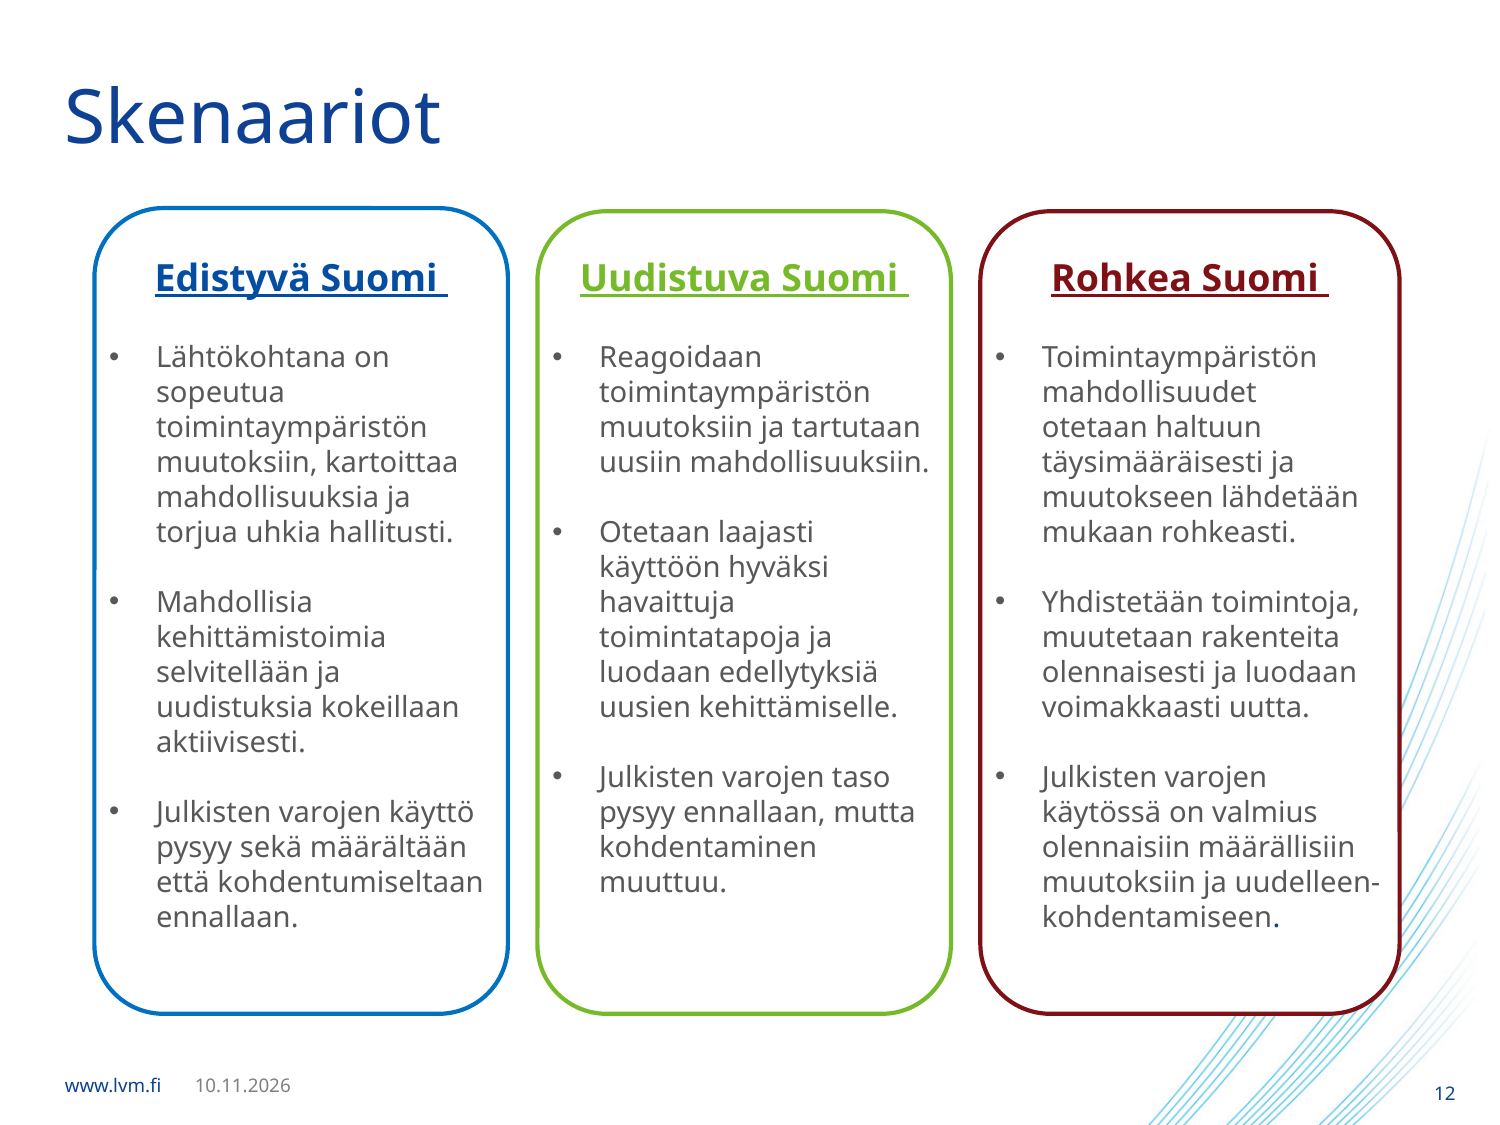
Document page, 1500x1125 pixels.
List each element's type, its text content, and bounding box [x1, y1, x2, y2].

title Skenaariot [64, 42, 1415, 185]
picture [1069, 395, 1494, 1125]
text_box Rohkea Suomi Toimintaympäristön mahdollisuudet otetaan haltuun täysimääräisesti ja muutokseen lähdetään mukaan rohkeasti. Yhdistetään toimintoja, muutetaan rakenteita olennaisesti ja luodaan voimakkaasti uutta. Julkisten varojen käytössä on valmius olennaisiin määrällisiin muutoksiin ja uudelleen-kohdentamiseen. [980, 246, 1400, 941]
text_box [101, 208, 501, 246]
text_box Uudistuva Suomi Reagoidaan toimintaympäristön muutoksiin ja tartutaan uusiin mahdollisuuksiin. Otetaan laajasti käyttöön hyväksi havaittuja toimintatapoja ja luodaan edellytyksiä uusien kehittämiselle. Julkisten varojen taso pysyy ennallaan, mutta kohdentaminen muuttuu. [537, 246, 951, 906]
slide_number 12 [1316, 1073, 1471, 1119]
text_box [94, 941, 508, 1014]
text_box [546, 211, 942, 246]
text_box Edistyvä Suomi Lähtökohtana on sopeutua toimintaympäristön muutoksiin, kartoittaa mahdollisuuksia ja torjua uhkia hallitusti. Mahdollisia kehittämistoimia selvitellään ja uudistuksia kokeillaan aktiivisesti. Julkisten varojen käyttö pysyy sekä määrältään että kohdentumiseltaan ennallaan. [94, 246, 508, 941]
text_box [537, 906, 951, 1014]
text_box [980, 941, 1400, 1014]
text_box [989, 211, 1391, 246]
